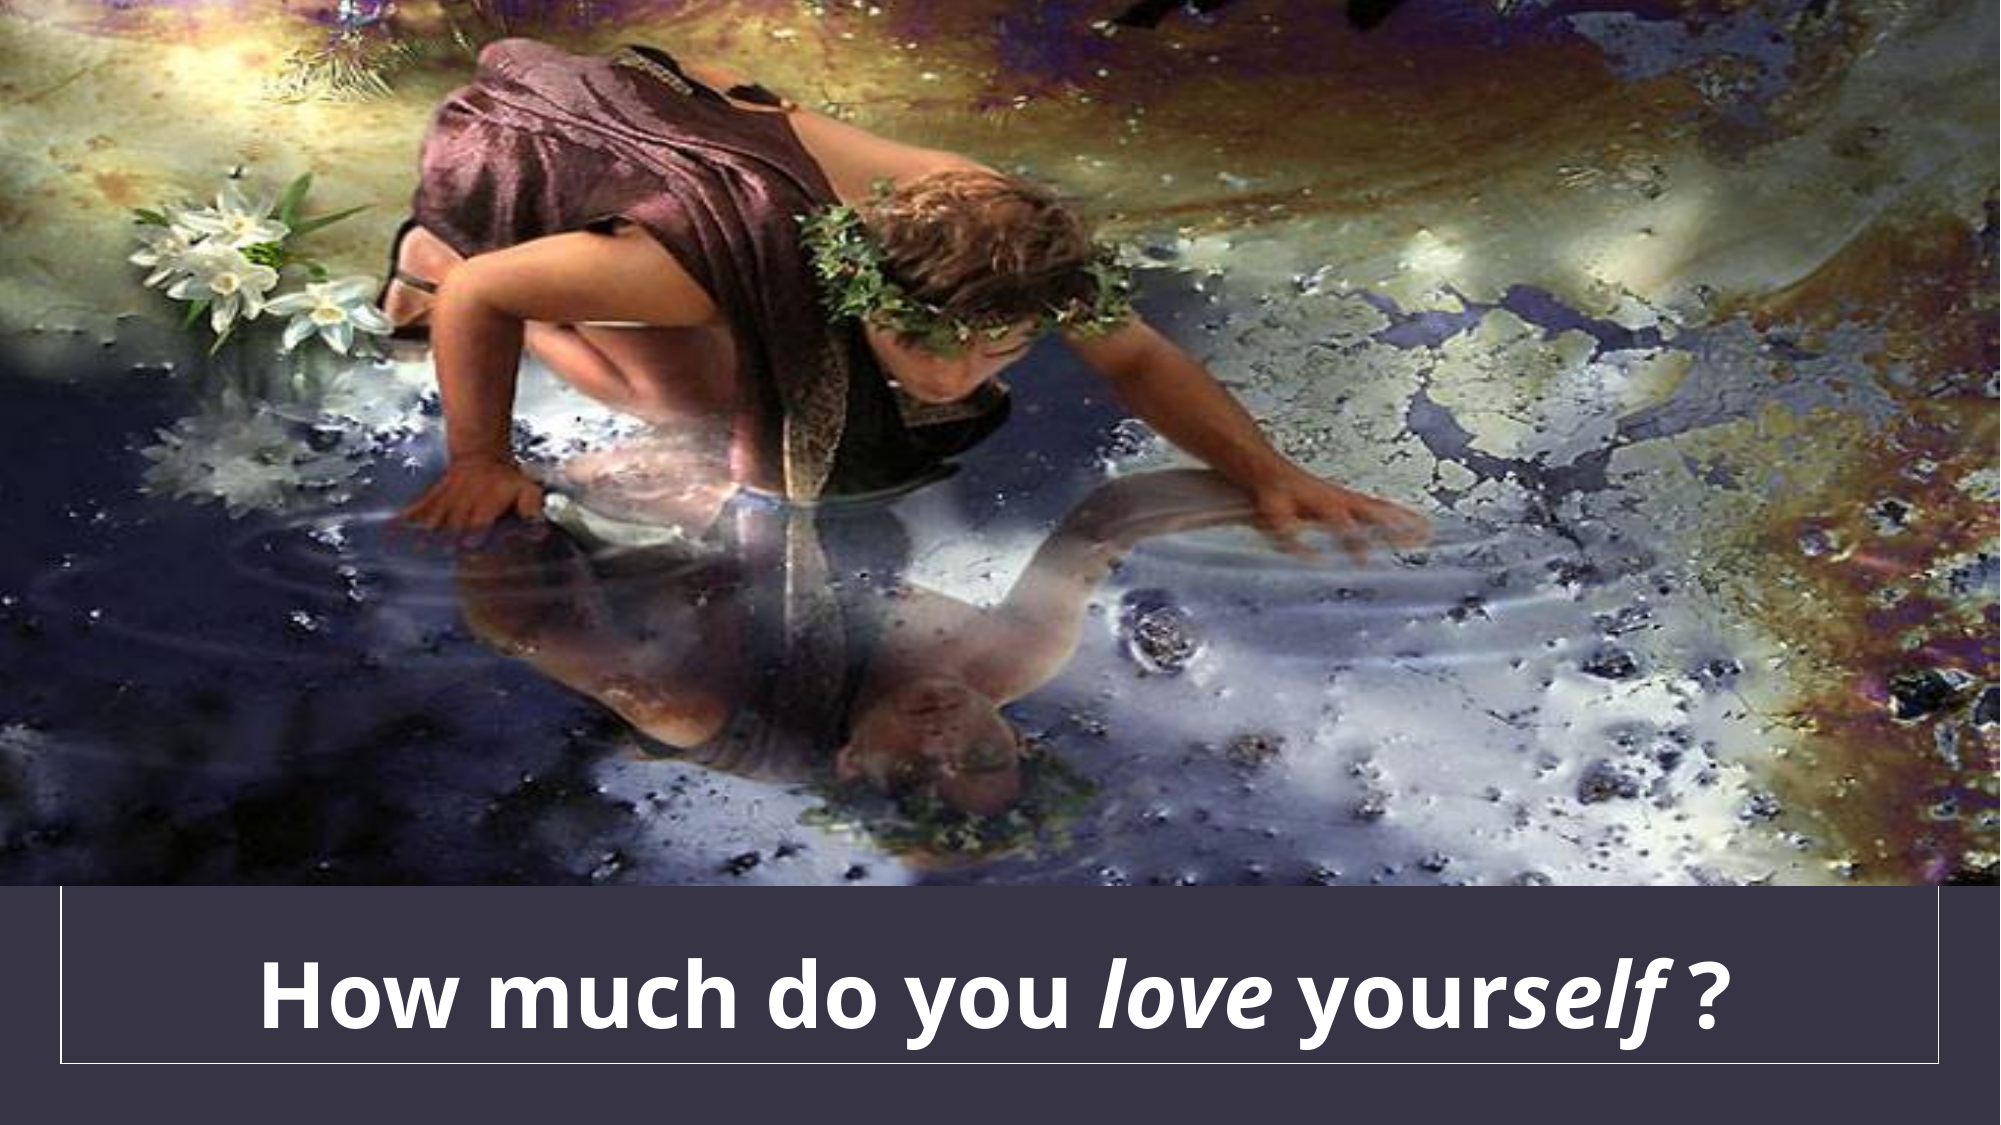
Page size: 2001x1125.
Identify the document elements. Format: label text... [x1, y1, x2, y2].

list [0, 0, 2000, 886]
title How much do you love yourself ? [122, 914, 1891, 1084]
